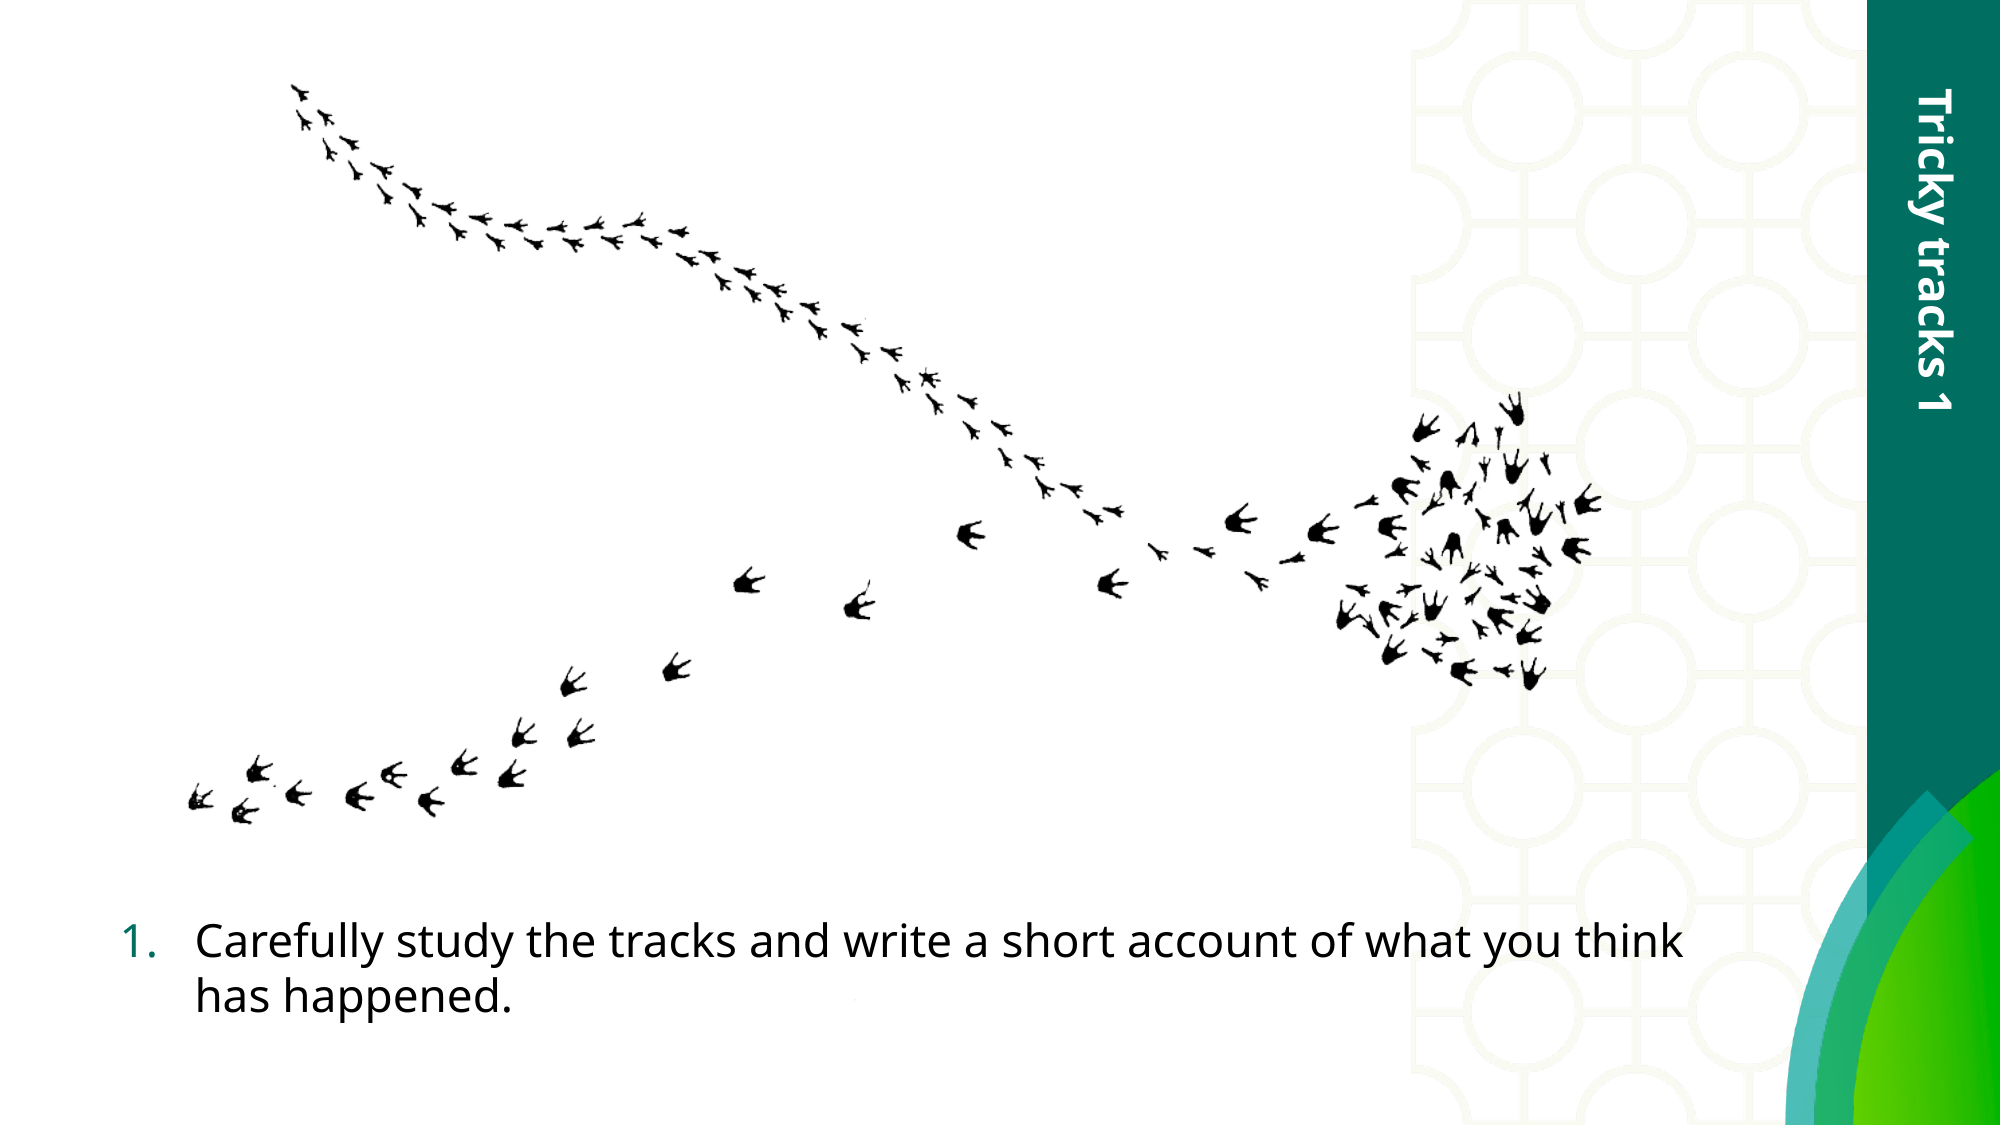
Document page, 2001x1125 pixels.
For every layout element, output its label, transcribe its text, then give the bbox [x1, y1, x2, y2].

text_box Carefully study the tracks and write a short account of what you think has happened. [119, 911, 448, 1102]
title Tricky tracks 1 [1867, 88, 2000, 768]
picture [0, 0, 448, 911]
text_box Carefully study the tracks and write a short account of what you think has happened. [1387, 911, 1700, 1102]
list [448, 0, 1387, 1125]
picture [1387, 0, 2001, 1125]
